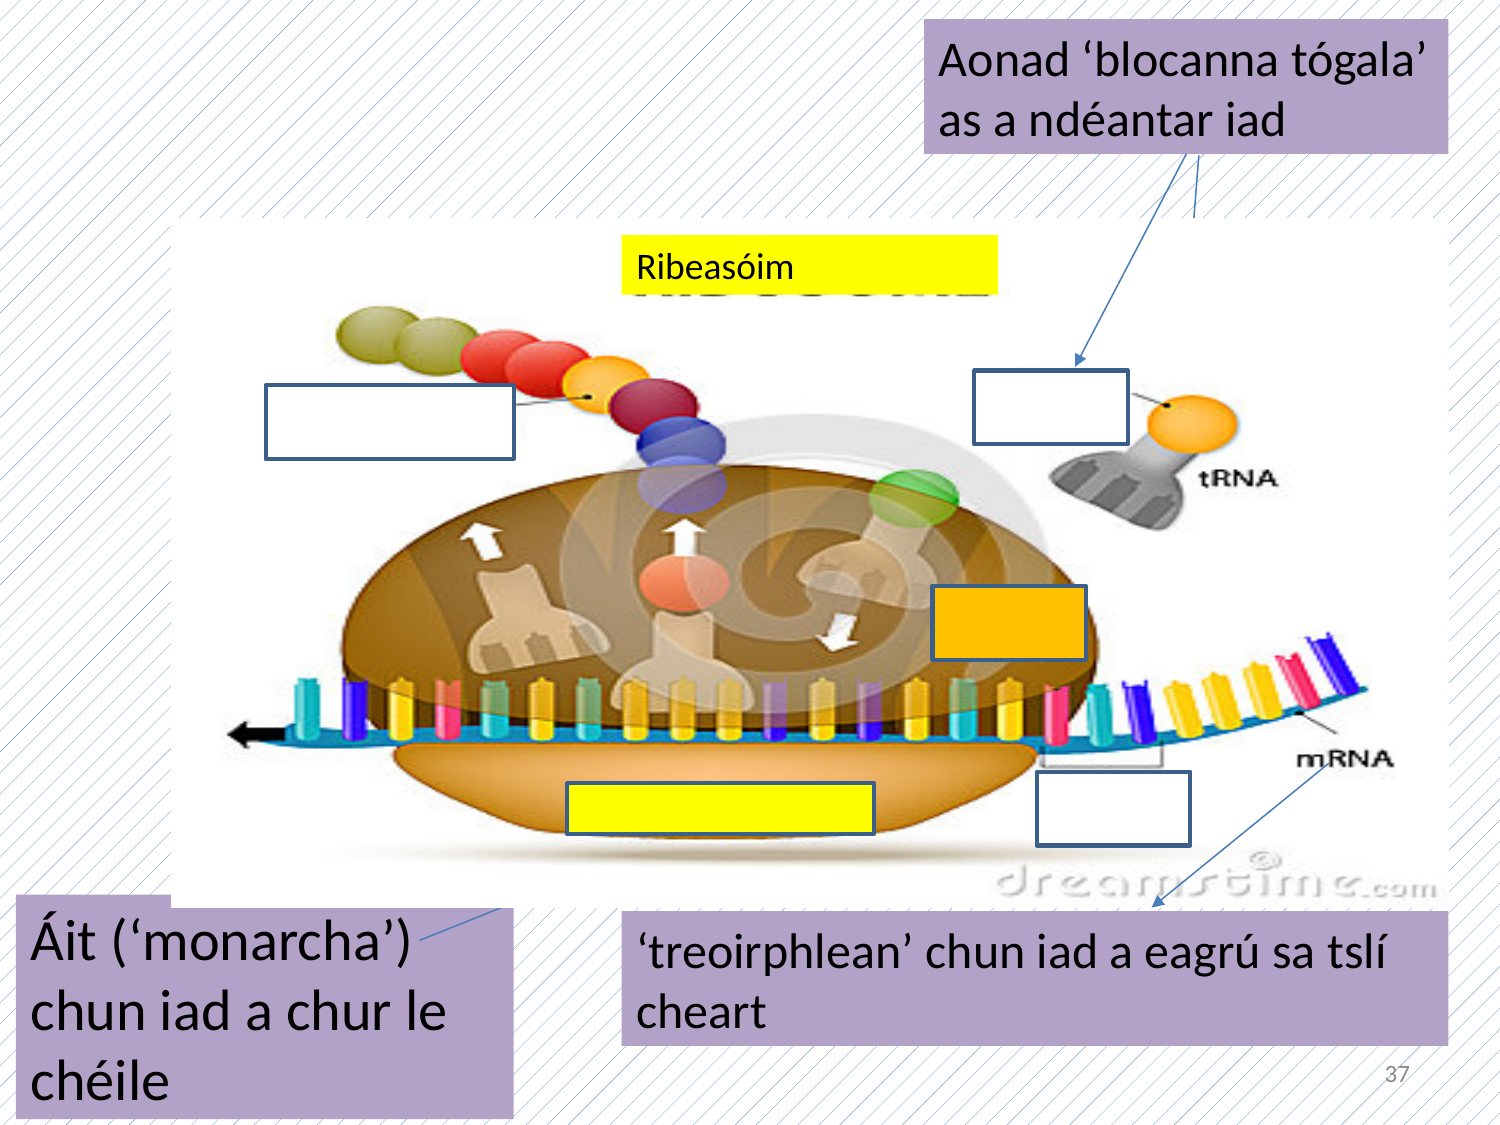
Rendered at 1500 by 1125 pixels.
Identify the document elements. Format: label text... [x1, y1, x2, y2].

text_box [1188, 155, 1200, 216]
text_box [1151, 762, 1329, 908]
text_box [418, 916, 597, 941]
text_box ‘treoirphlean’ chun iad a eagrú sa tslí cheart [621, 914, 1449, 1046]
text_box Aonad ‘blocanna tógala’ as a ndéantar iad [924, 19, 1449, 154]
slide_number 37 [1074, 1046, 1425, 1103]
picture [170, 217, 1449, 908]
text_box Áit (‘monarcha’) chun iad a chur le chéile [15, 894, 514, 1120]
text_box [1074, 155, 1187, 367]
